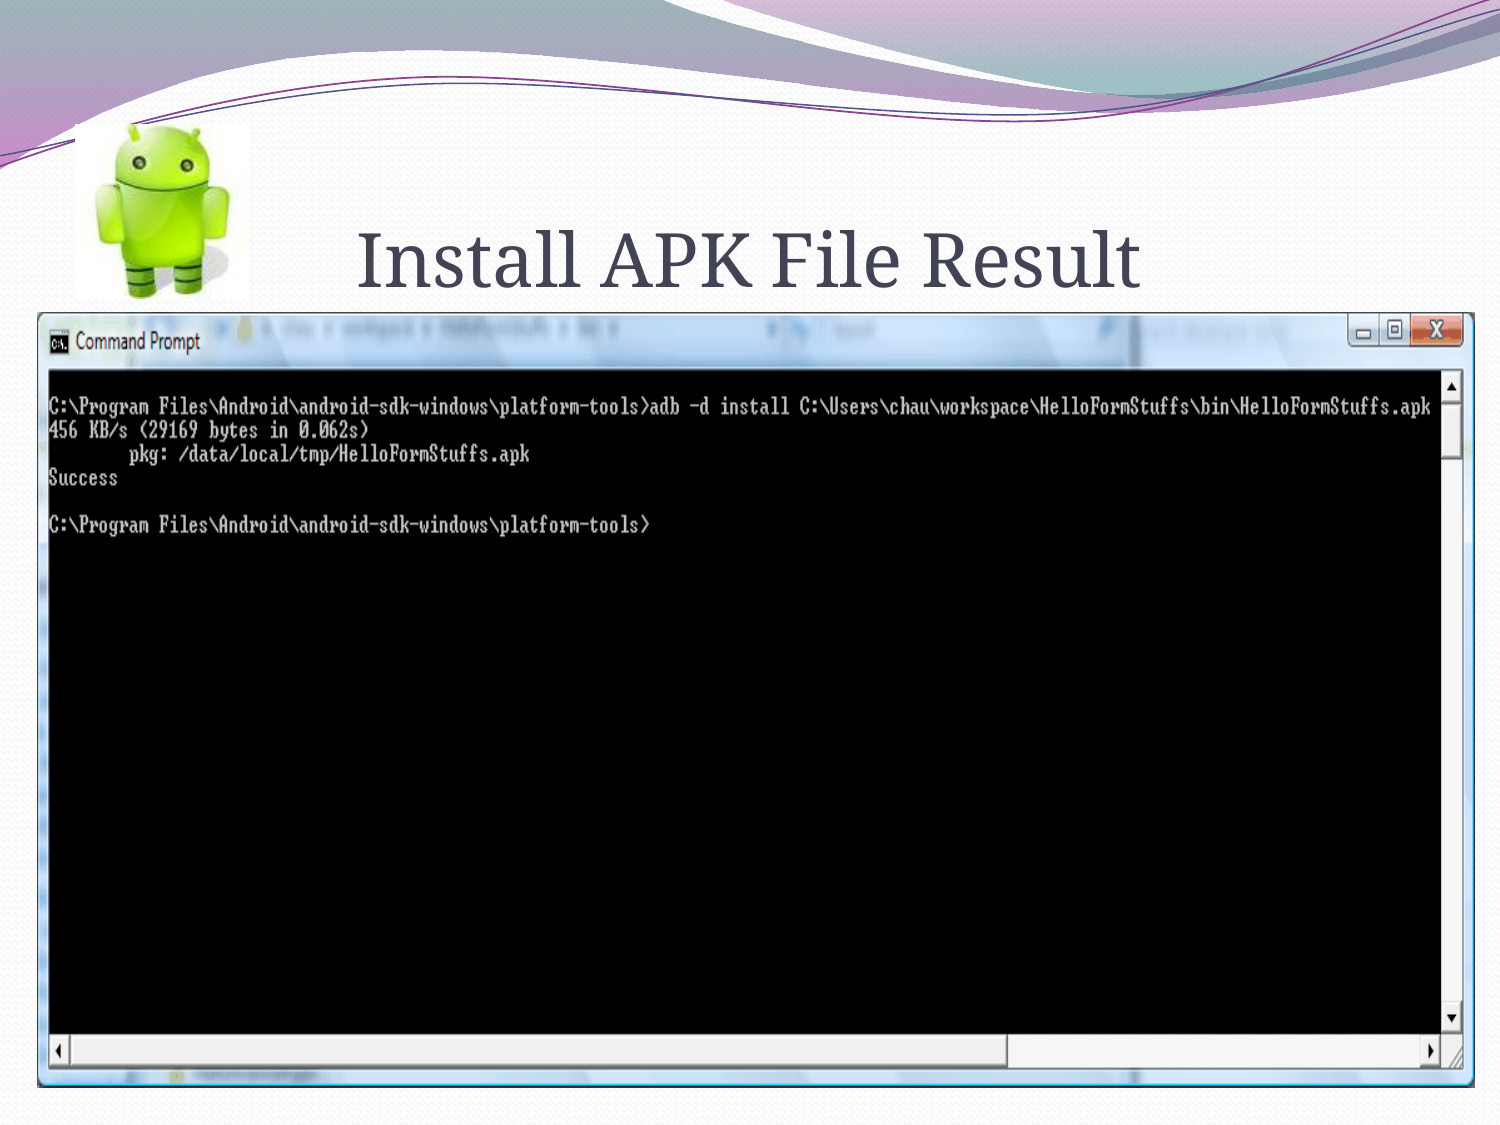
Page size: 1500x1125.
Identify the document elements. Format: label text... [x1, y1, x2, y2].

title Install APK File Result [75, 115, 1425, 303]
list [37, 312, 1476, 1088]
